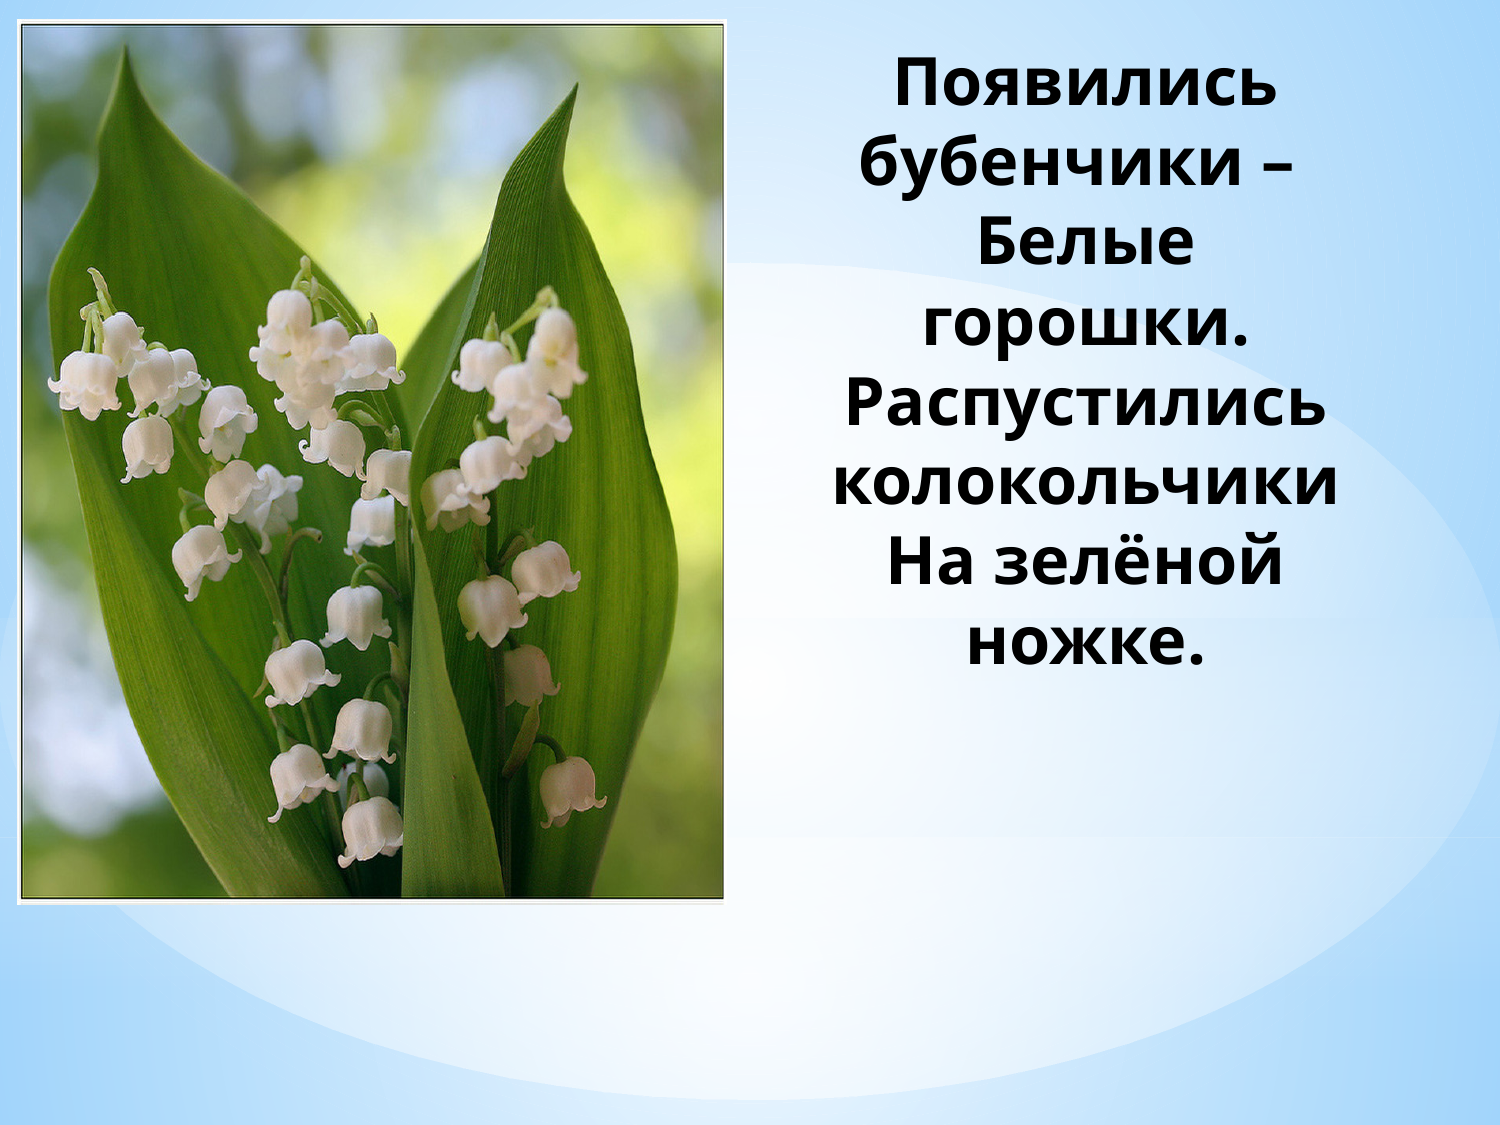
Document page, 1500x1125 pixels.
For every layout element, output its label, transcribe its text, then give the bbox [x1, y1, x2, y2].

title Появились бубенчики – Белые горошки. Распустились колокольчики На зелёной ножке. [809, 30, 1363, 905]
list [17, 18, 727, 906]
